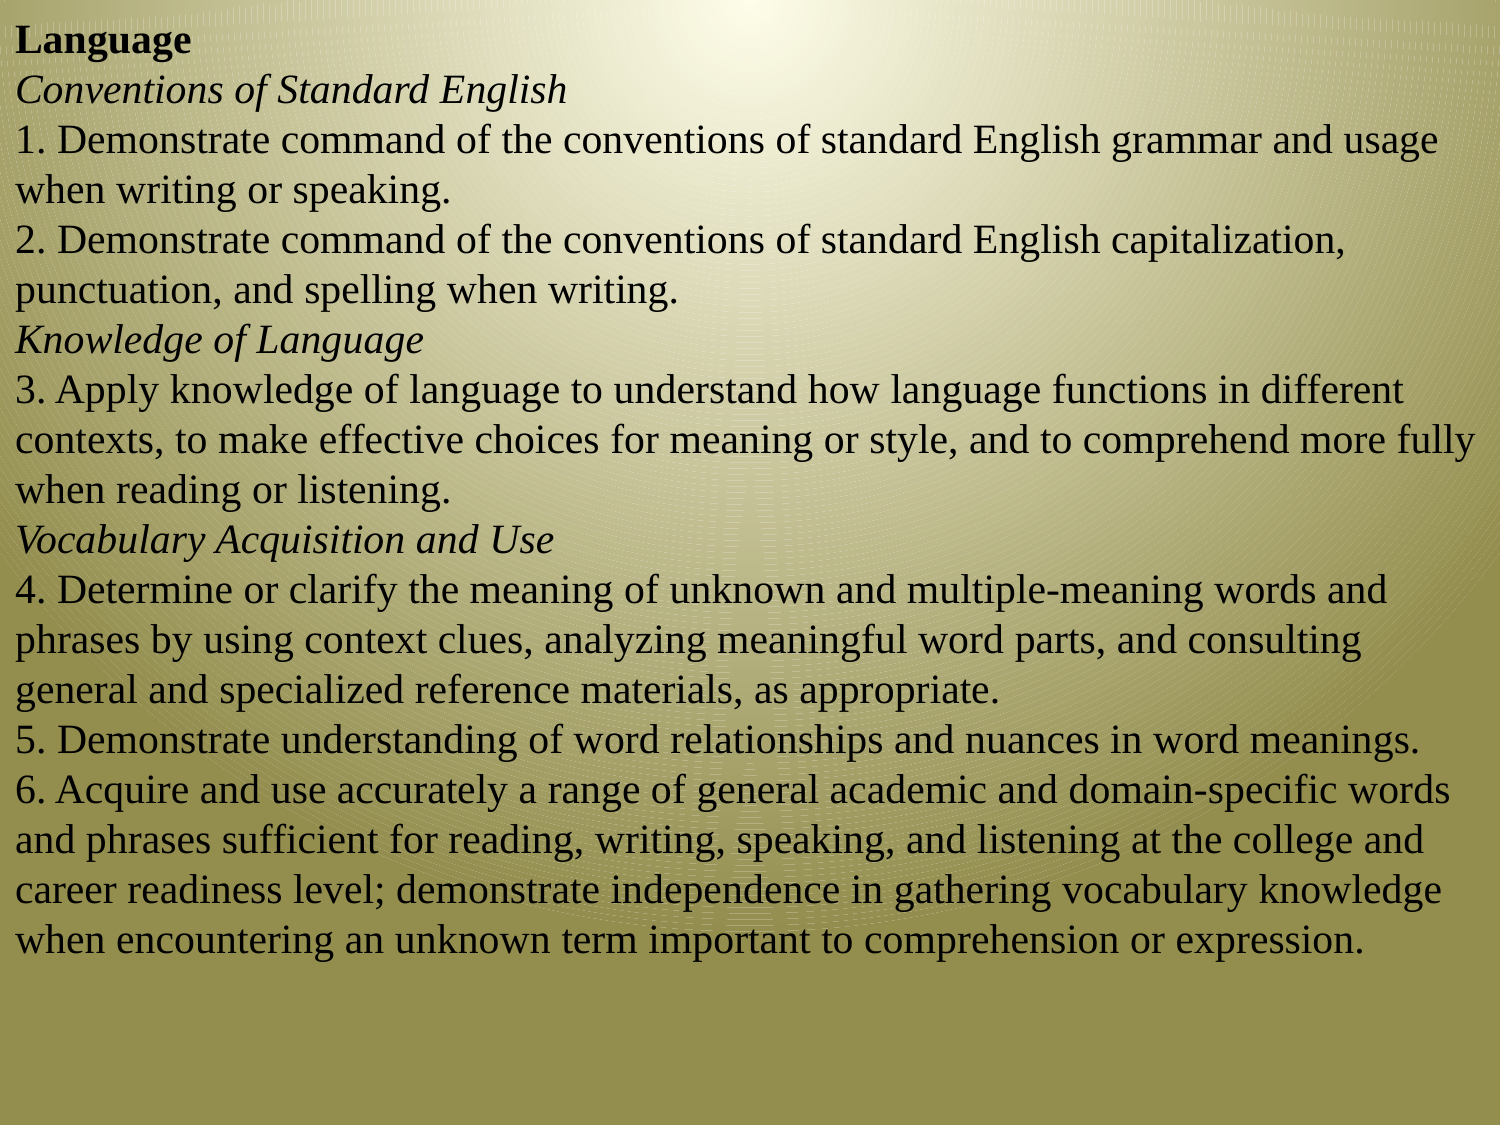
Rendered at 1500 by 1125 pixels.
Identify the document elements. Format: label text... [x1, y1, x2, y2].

text_box Language Conventions of Standard English 1. Demonstrate command of the conventions of standard English grammar and usage when writing or speaking. 2. Demonstrate command of the conventions of standard English capitalization, punctuation, and spelling when writing. Knowledge of Language 3. Apply knowledge of language to understand how language functions in different contexts, to make effective choices for meaning or style, and to comprehend more fully when reading or listening. Vocabulary Acquisition and Use 4. Determine or clarify the meaning of unknown and multiple-meaning words and phrases by using context clues, analyzing meaningful word parts, and consulting general and specialized reference materials, as appropriate. 5. Demonstrate understanding of word relationships and nuances in word meanings. 6. Acquire and use accurately a range of general academic and domain-specific words and phrases sufficient for reading, writing, speaking, and listening at the college and career readiness level; demonstrate independence in gathering vocabulary knowledge when encountering an unknown term important to comprehension or expression. [0, 4, 1500, 970]
